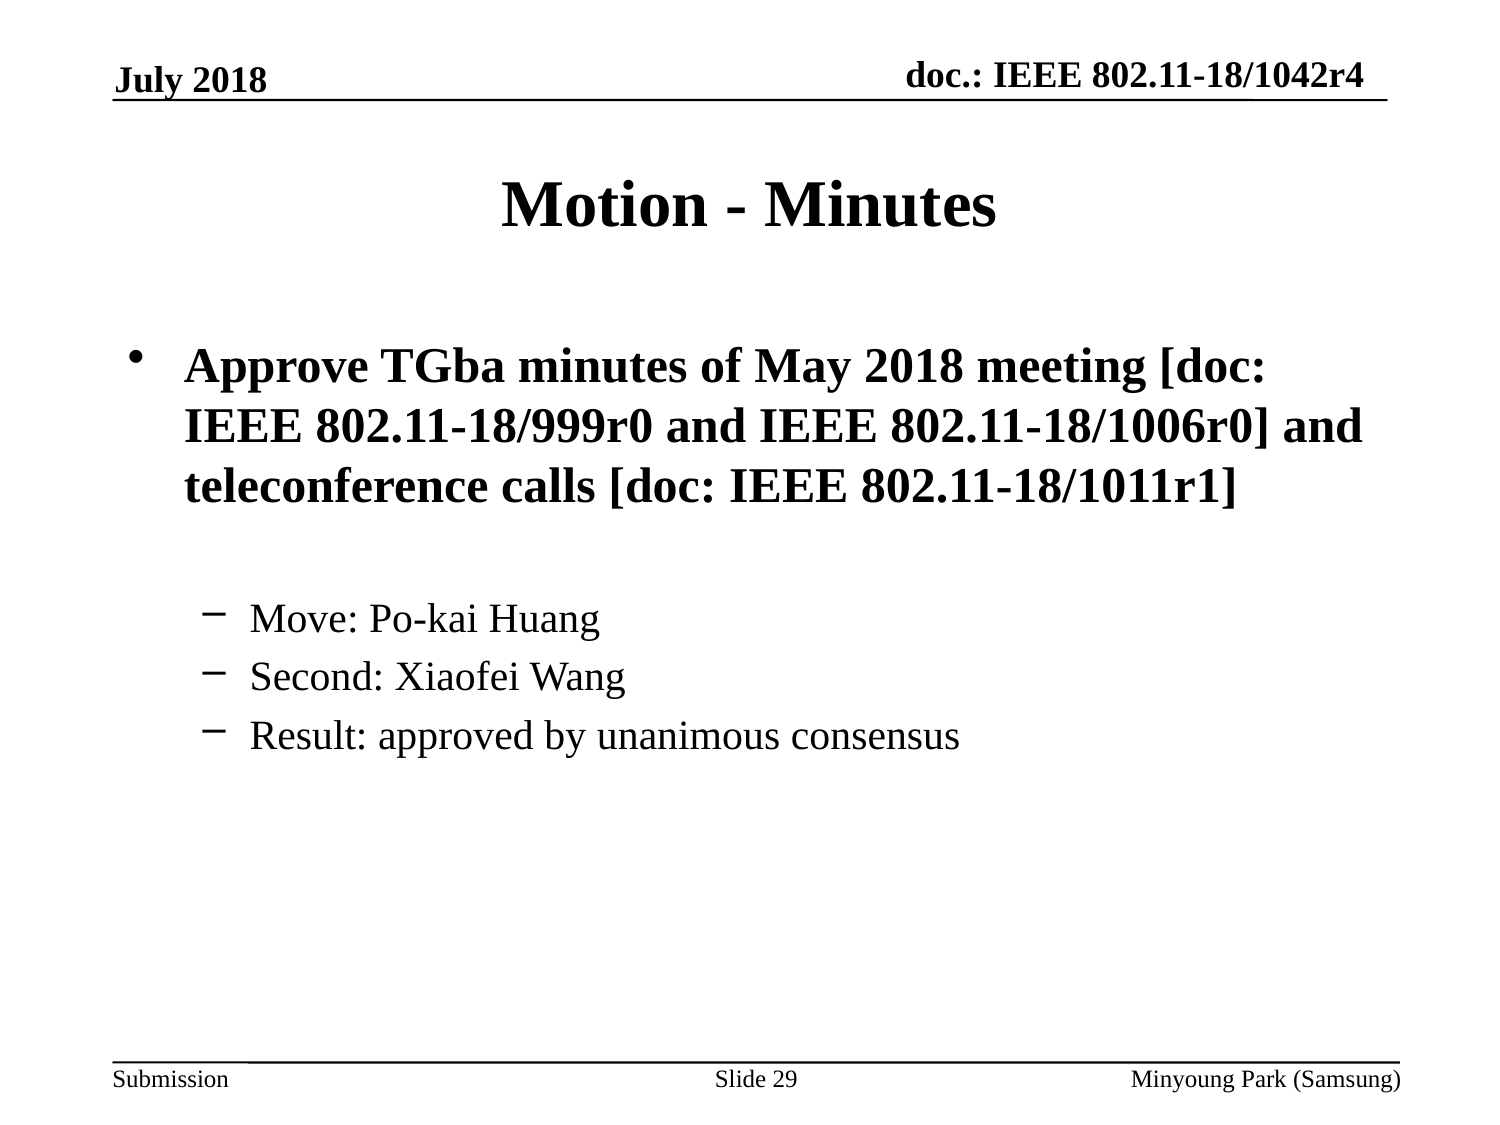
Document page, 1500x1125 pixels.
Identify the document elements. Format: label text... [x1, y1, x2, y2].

title Motion - Minutes [112, 112, 1388, 288]
list Approve TGba minutes of May 2018 meeting [doc: IEEE 802.11-18/999r0 and IEEE 802.11-18/1006r0] and teleconference calls [doc: IEEE 802.11-18/1011r1] Move: Po-kai Huang Second: Xiaofei Wang Result: approved by unanimous consensus [112, 324, 1388, 1000]
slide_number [114, 54, 335, 101]
footer Minyoung Park (Samsung) [949, 1061, 1402, 1093]
slide_number Slide 29 [712, 1061, 800, 1093]
